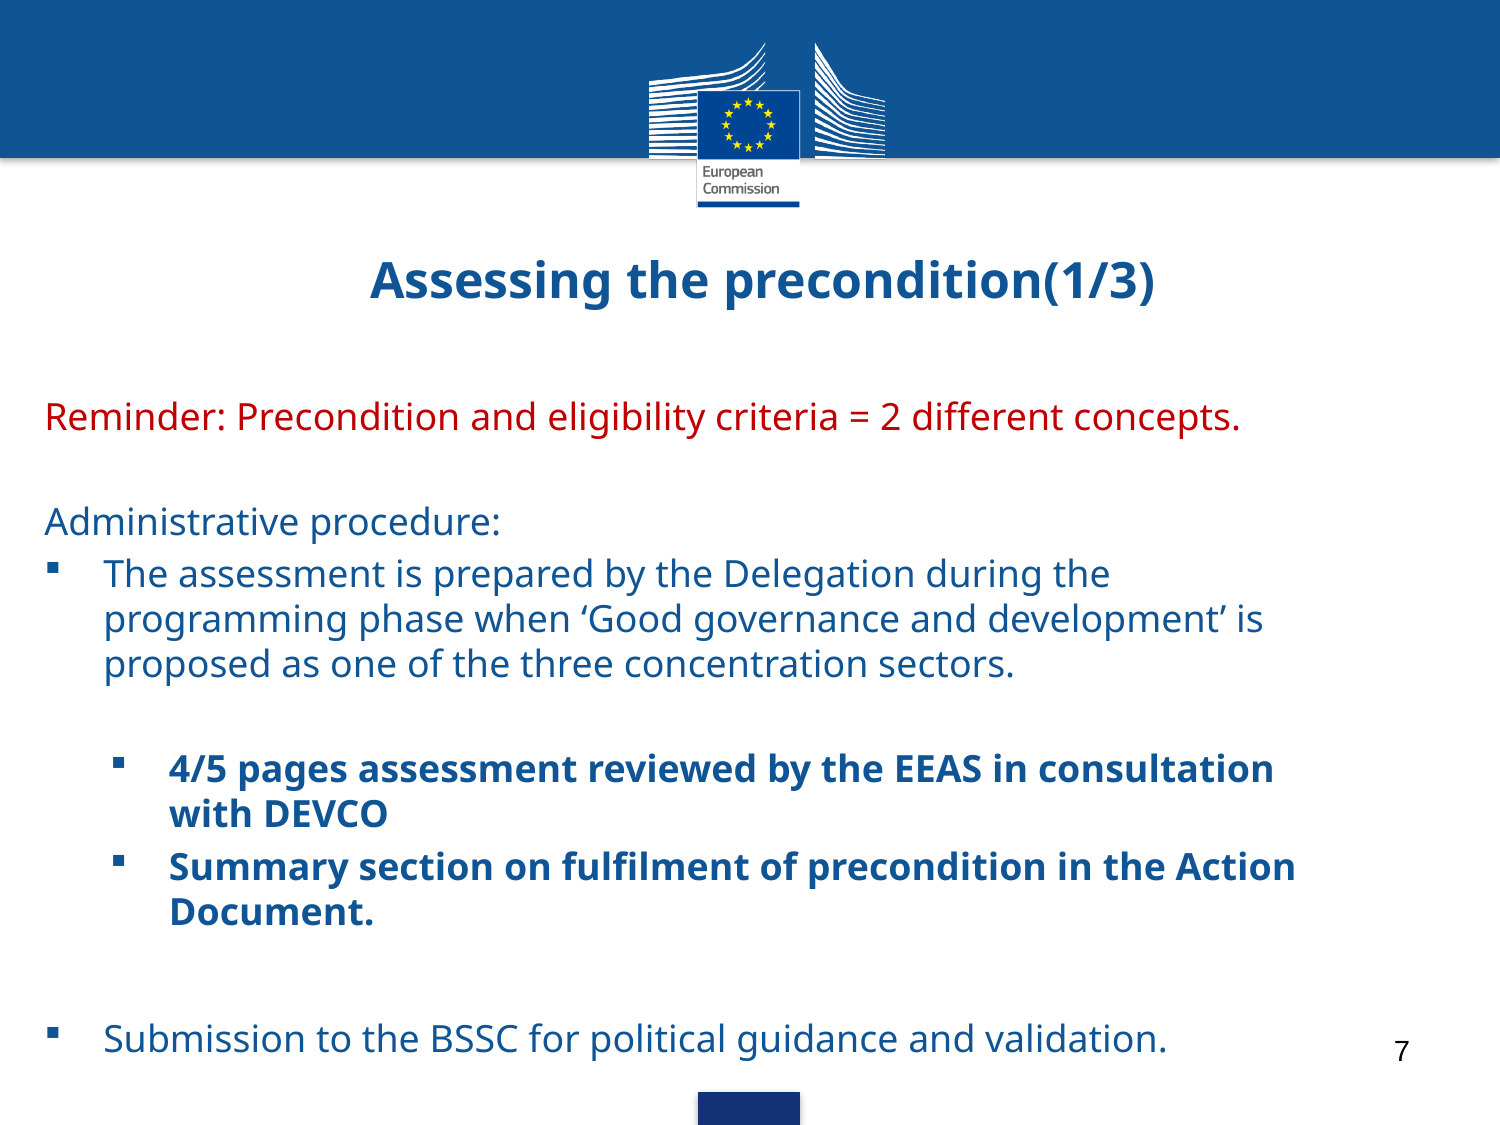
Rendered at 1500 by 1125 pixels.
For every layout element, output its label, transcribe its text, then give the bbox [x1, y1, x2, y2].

picture [649, 42, 885, 208]
title Assessing the precondition(1/3) [64, 219, 1416, 339]
list Reminder: Precondition and eligibility criteria = 2 different concepts. Administrative procedure: The assessment is prepared by the Delegation during the programming phase when ‘Good governance and development’ is proposed as one of the three concentration sectors. 4/5 pages assessment reviewed by the EEAS in consultation with DEVCO Summary section on fulfilment of precondition in the Action Document. Submission to the BSSC for political guidance and validation. [29, 337, 1380, 977]
slide_number 7 [1074, 1024, 1426, 1103]
